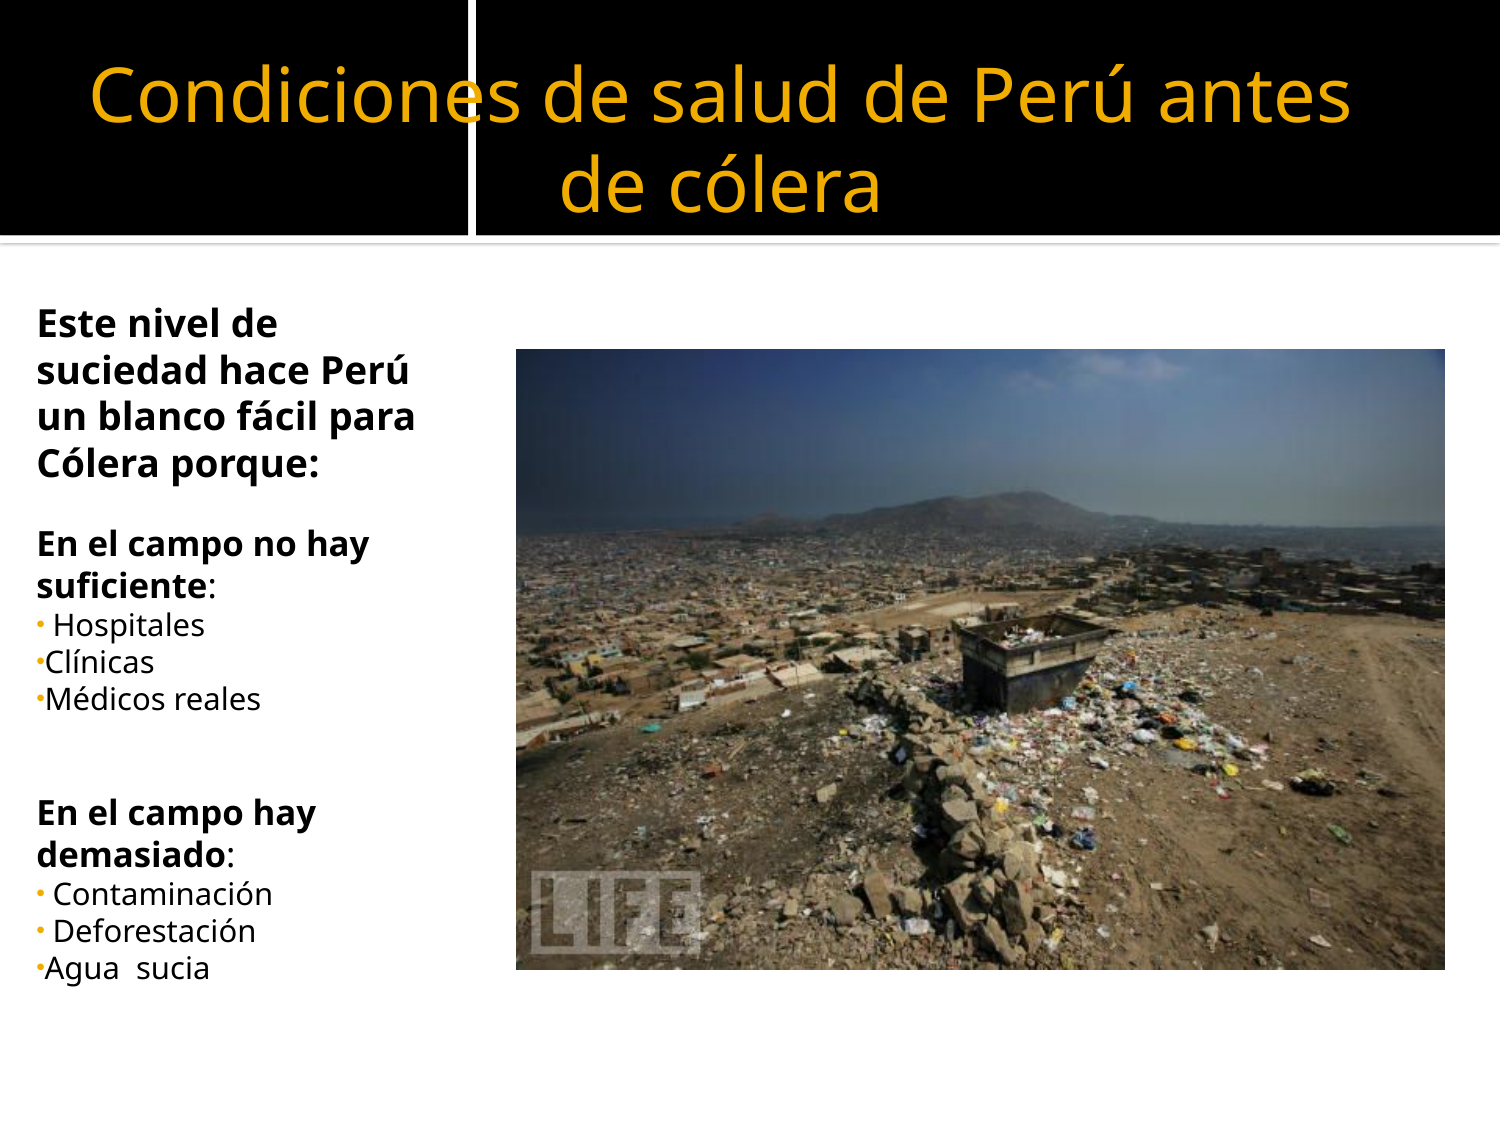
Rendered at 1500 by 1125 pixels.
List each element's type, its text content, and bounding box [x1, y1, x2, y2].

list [516, 349, 1445, 970]
list Este nivel de suciedad hace Perú un blanco fácil para Cólera porque: En el campo no hay suficiente: Hospitales Clínicas Médicos reales En el campo hay demasiado: Contaminación Deforestación Agua sucia [27, 283, 433, 1034]
title Condiciones de salud de Perú antes de cólera [75, 37, 1363, 229]
